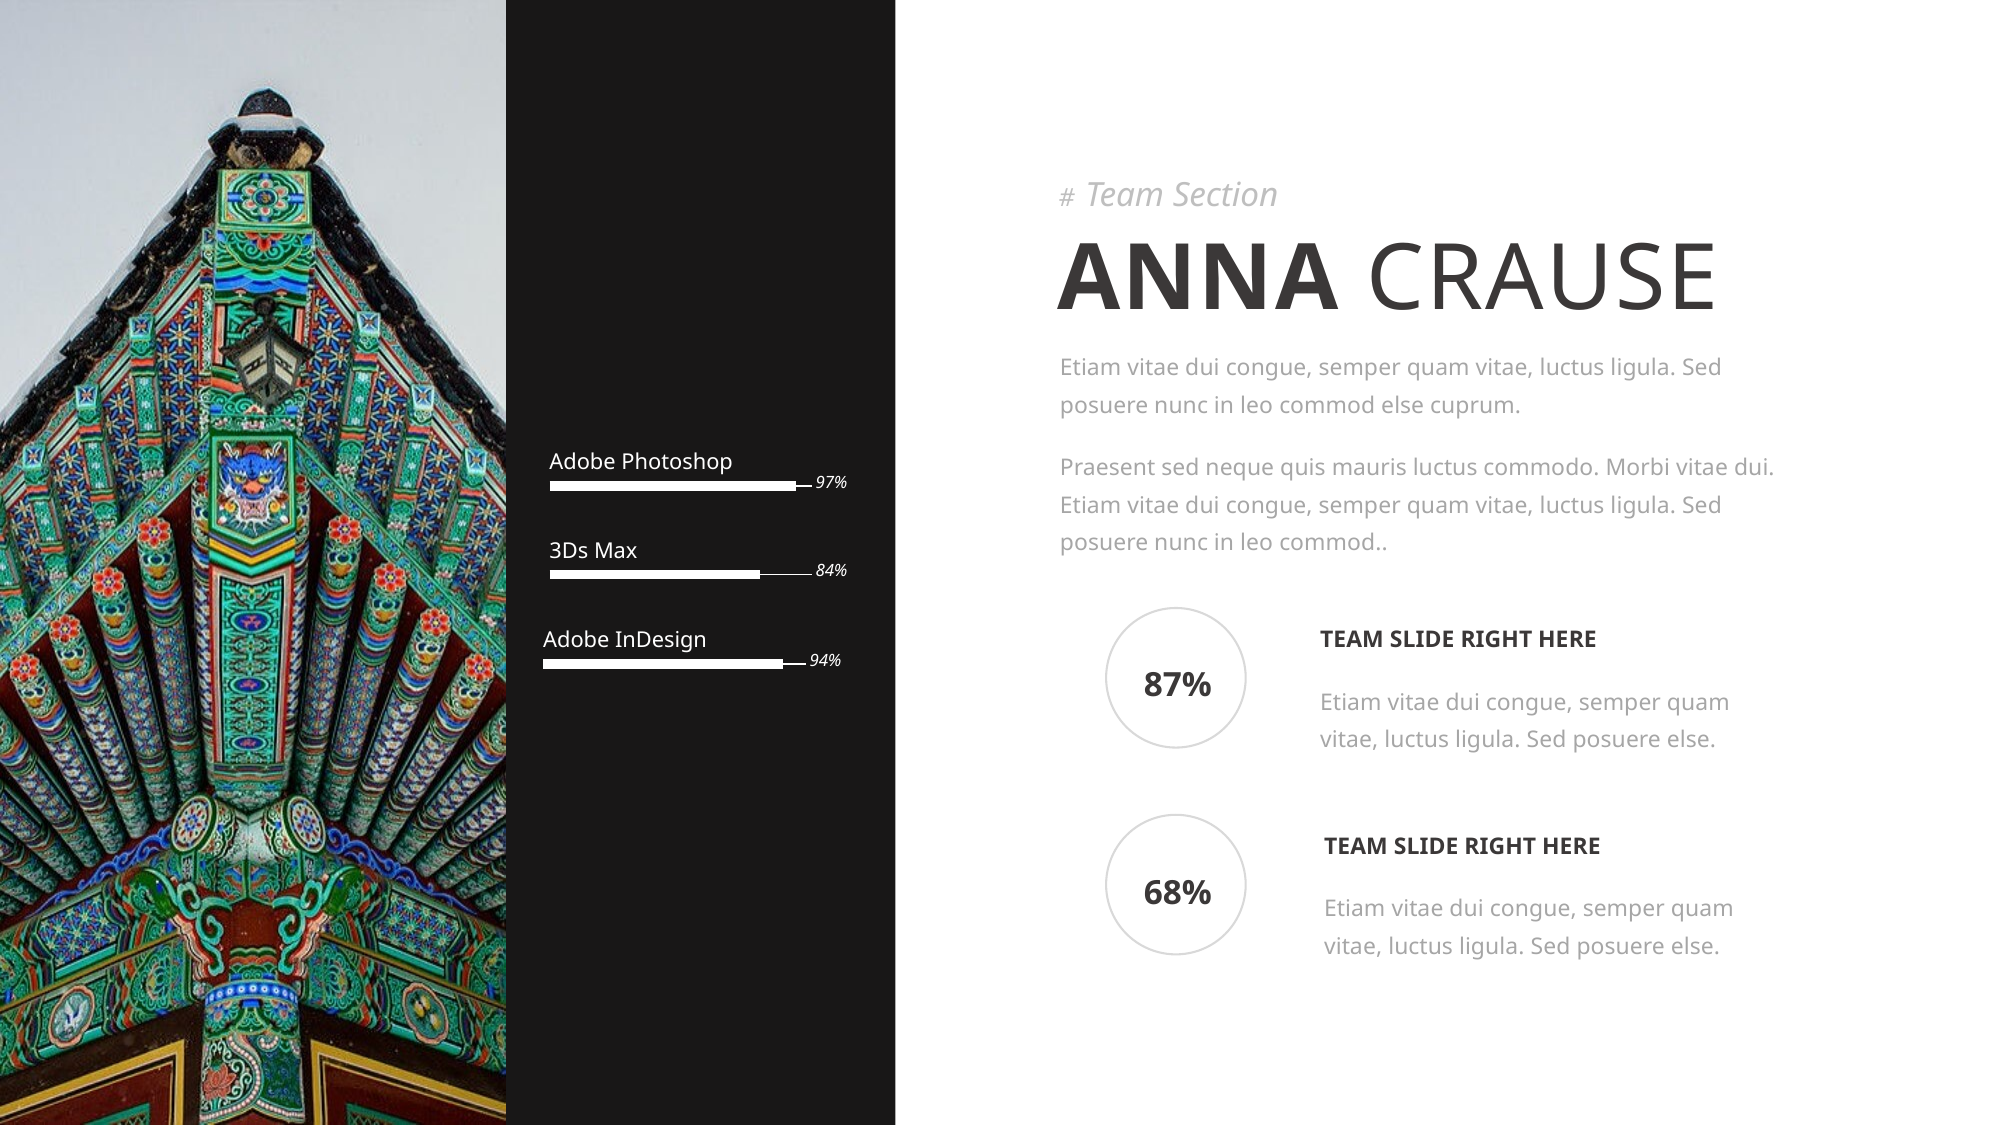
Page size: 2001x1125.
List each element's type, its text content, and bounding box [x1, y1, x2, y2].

text_box Adobe InDesign [528, 606, 1174, 669]
text_box [506, 0, 896, 1125]
text_box TEAM SLIDE RIGHT HERE Etiam vitae dui congue, semper quam vitae, luctus ligula. Sed posuere else. [1309, 814, 1804, 1065]
text_box 3Ds Max [534, 517, 1184, 580]
text_box Etiam vitae dui congue, semper quam vitae, luctus ligula. Sed posuere nunc in leo commod else cuprum. Praesent sed neque quis mauris luctus commodo. Morbi vitae dui. Etiam vitae dui congue, semper quam vitae, luctus ligula. Sed posuere nunc in leo commod.. [1044, 337, 1804, 589]
text_box 84% [796, 544, 868, 606]
text_box 94% [790, 634, 862, 696]
picture [0, 0, 506, 1125]
text_box ANNA CRAUSE [1042, 210, 2000, 336]
text_box TEAM SLIDE RIGHT HERE Etiam vitae dui congue, semper quam vitae, luctus ligula. Sed posuere else. [1305, 607, 1804, 814]
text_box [1037, 814, 1318, 963]
text_box 97% [796, 456, 868, 517]
text_box # Team Section [1043, 170, 1693, 232]
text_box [1037, 607, 1318, 755]
text_box Adobe Photoshop [534, 429, 1184, 491]
